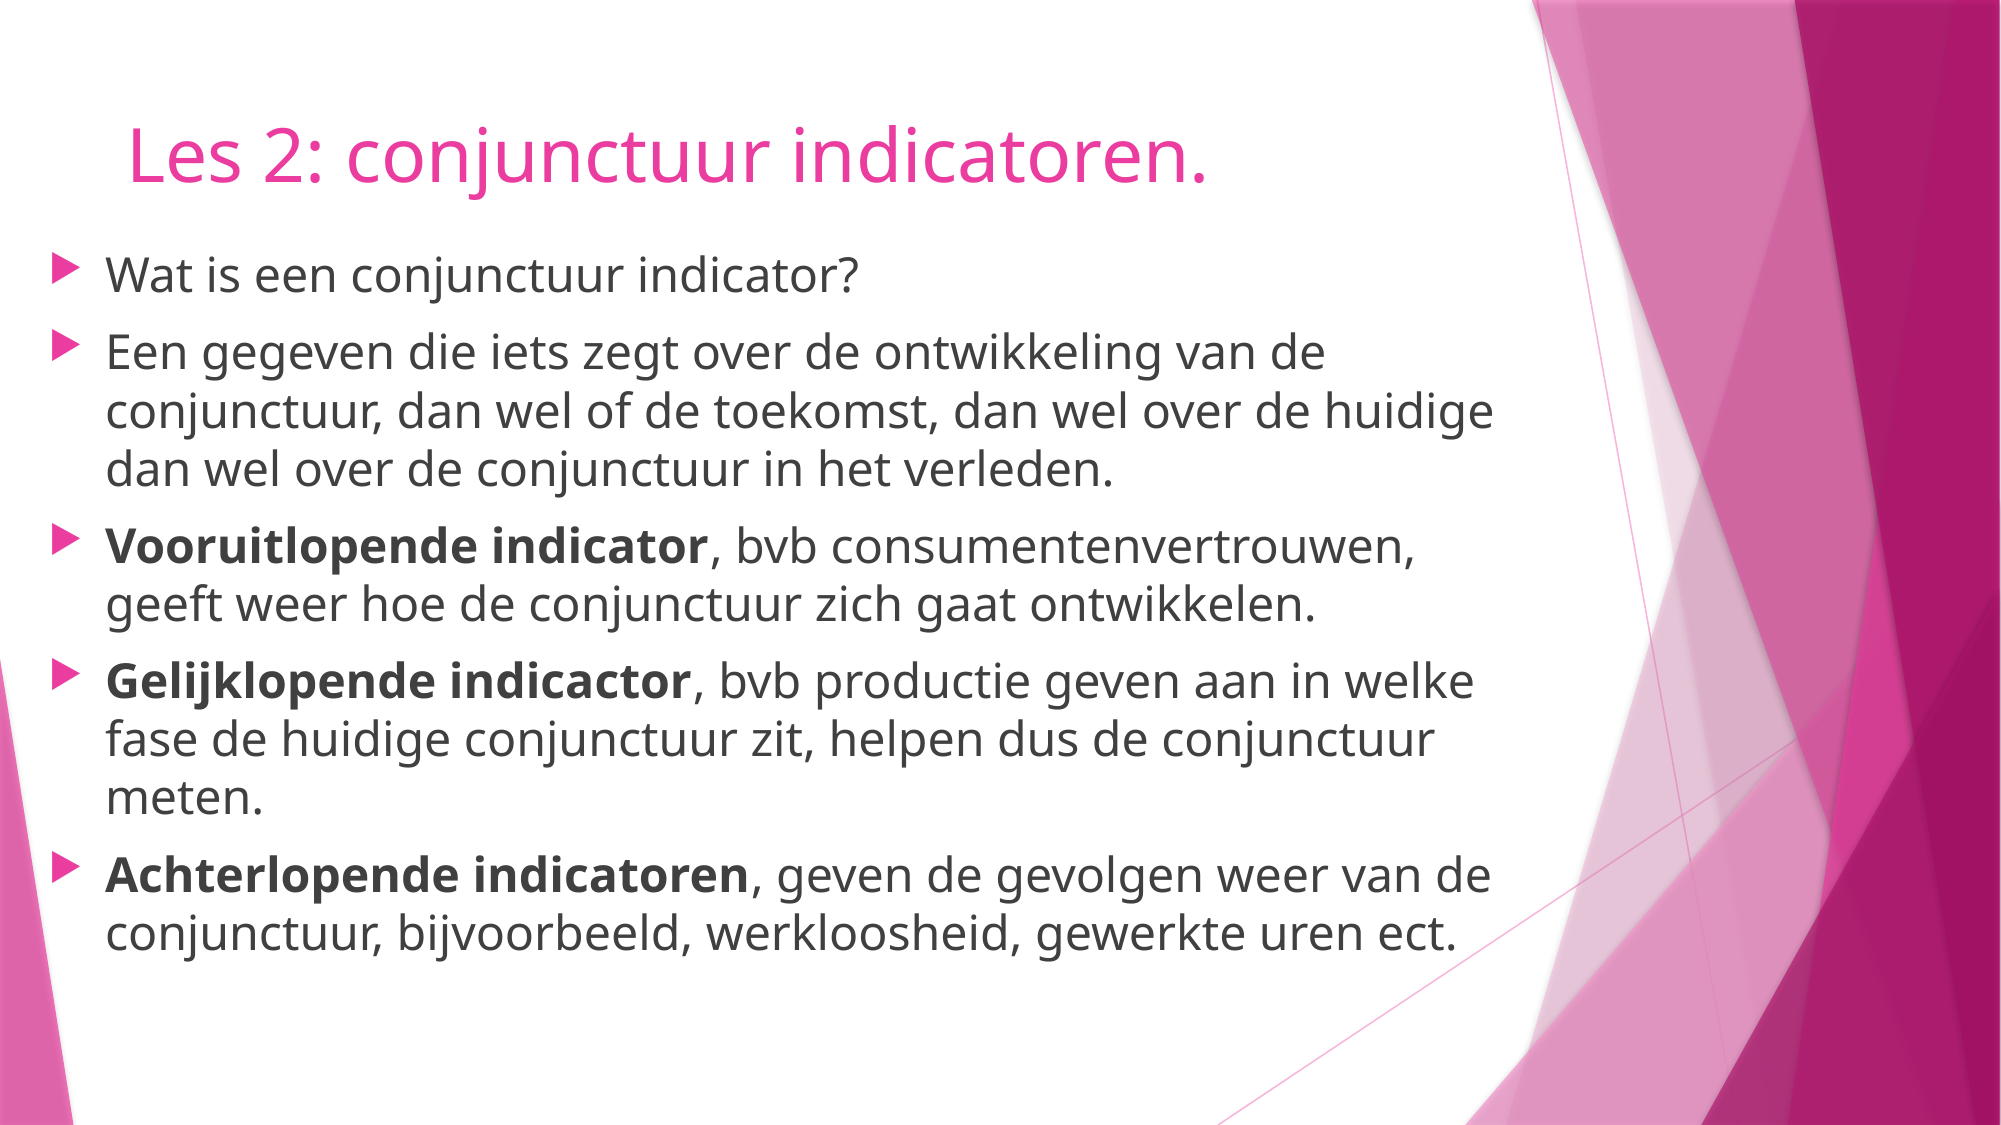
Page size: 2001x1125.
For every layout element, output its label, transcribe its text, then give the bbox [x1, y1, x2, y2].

list Wat is een conjunctuur indicator? Een gegeven die iets zegt over de ontwikkeling van de conjunctuur, dan wel of de toekomst, dan wel over de huidige dan wel over de conjunctuur in het verleden. Vooruitlopende indicator, bvb consumentenvertrouwen, geeft weer hoe de conjunctuur zich gaat ontwikkelen. Gelijklopende indicactor, bvb productie geven aan in welke fase de huidige conjunctuur zit, helpen dus de conjunctuur meten. Achterlopende indicatoren, geven de gevolgen weer van de conjunctuur, bijvoorbeeld, werkloosheid, gewerkte uren ect. [33, 236, 1522, 992]
title Les 2: conjunctuur indicatoren. [111, 99, 1522, 236]
